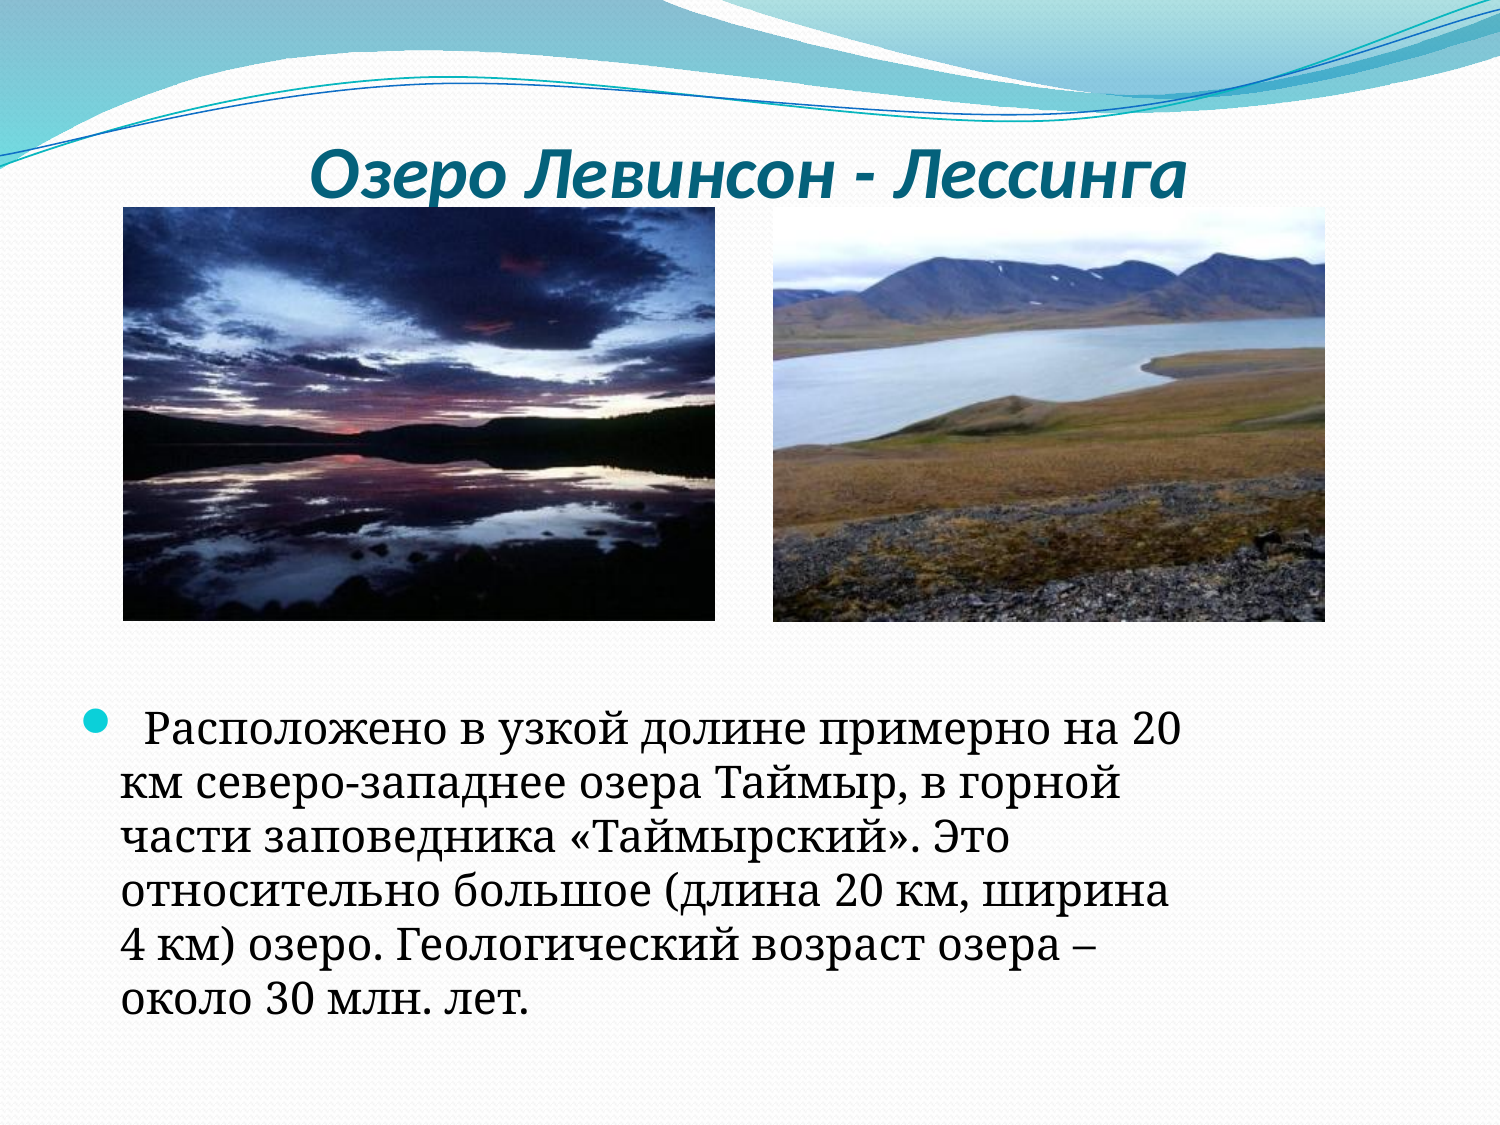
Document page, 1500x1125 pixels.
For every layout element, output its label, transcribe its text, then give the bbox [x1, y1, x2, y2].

picture [773, 207, 1325, 622]
title Озеро Левинсон - Лессинга [75, 115, 1425, 304]
list Расположено в узкой долине примерно на 20 км северо-западнее озера Таймыр, в горной части заповедника «Таймырский». Это относительно большое (длина 20 км, ширина 4 км) озеро. Геологический возраст озера – около 30 млн. лет. [64, 692, 1223, 1035]
picture [123, 207, 715, 621]
